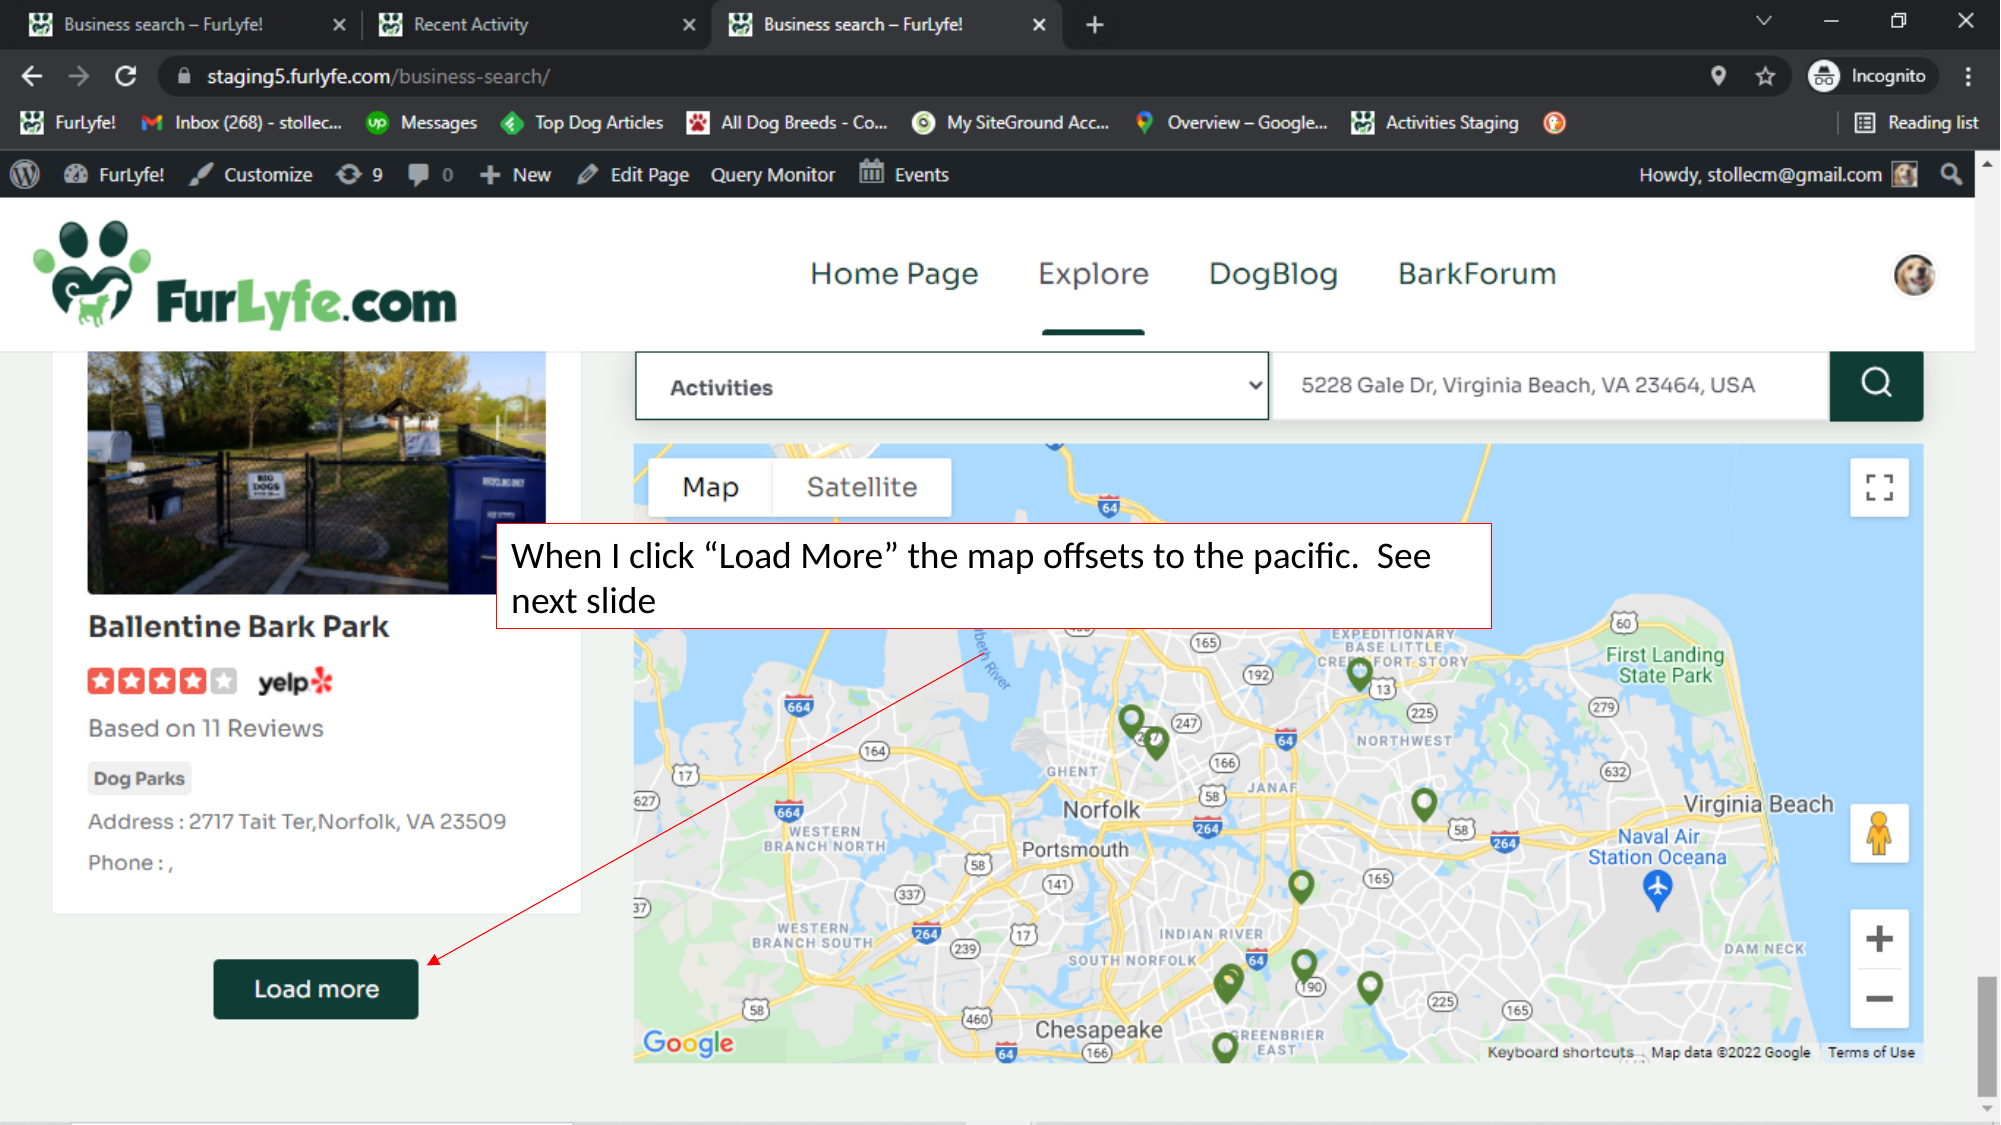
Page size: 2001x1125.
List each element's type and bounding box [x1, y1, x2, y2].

picture [0, 0, 2000, 1125]
text_box [426, 652, 985, 966]
